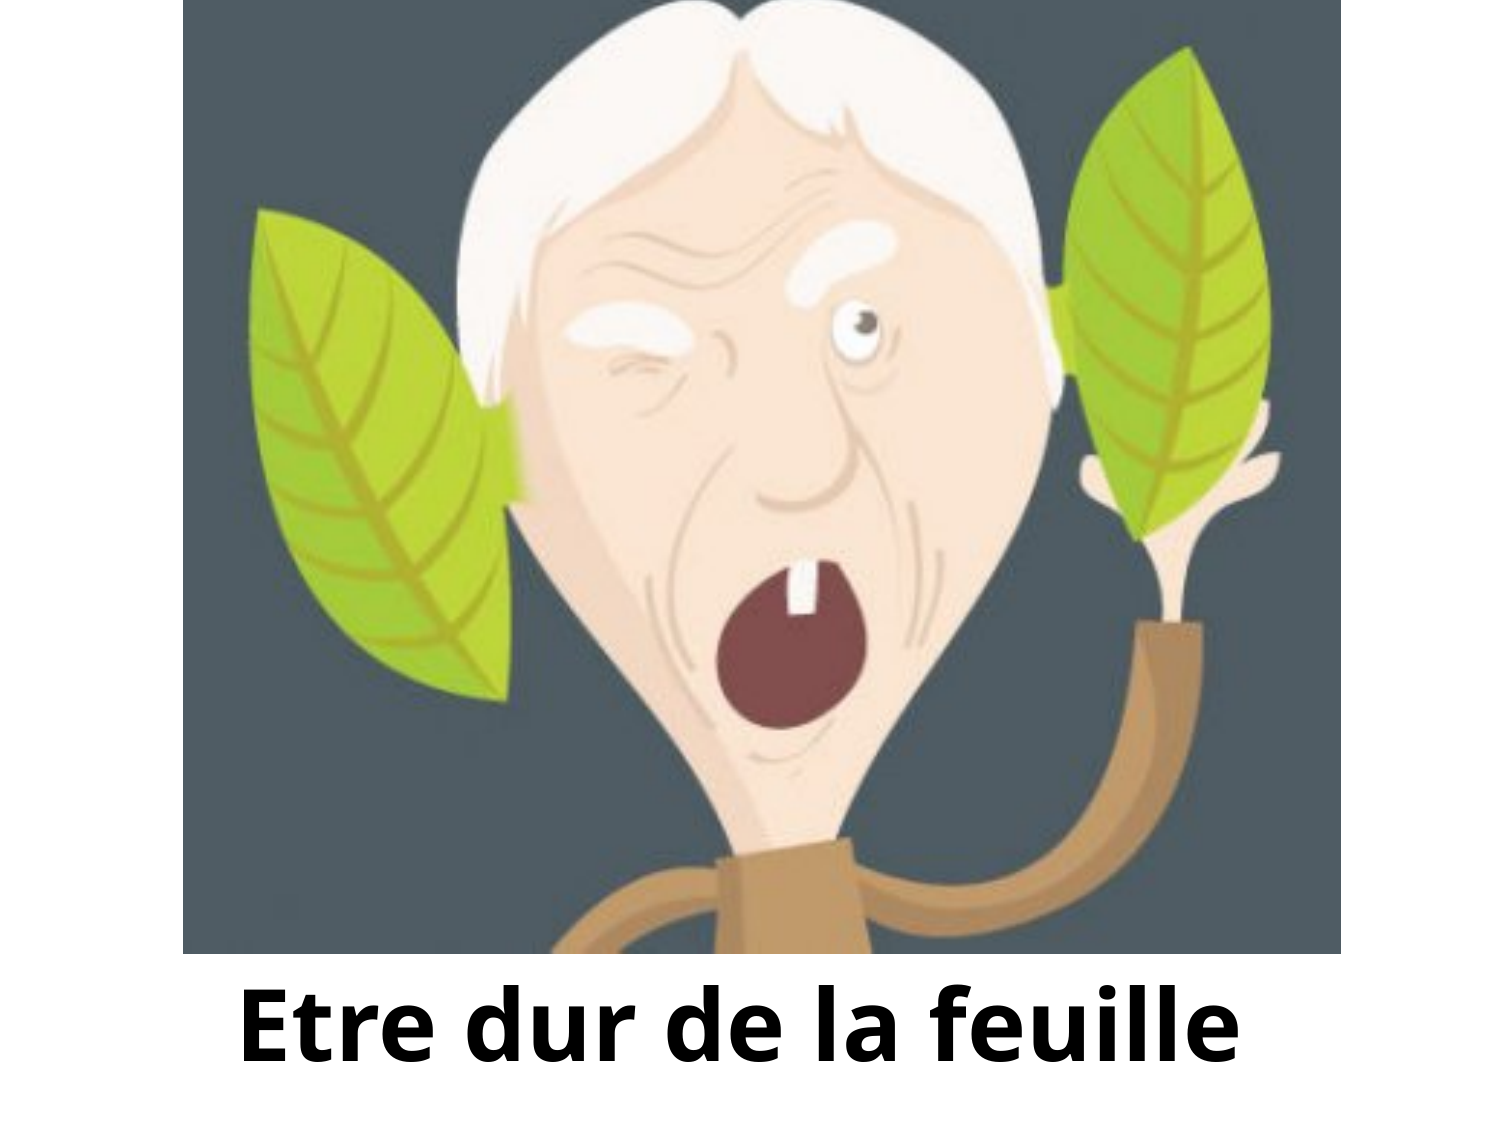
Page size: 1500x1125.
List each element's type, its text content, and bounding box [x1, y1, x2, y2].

picture [182, 0, 1341, 955]
text_box Etre dur de la feuille [221, 962, 1259, 1089]
